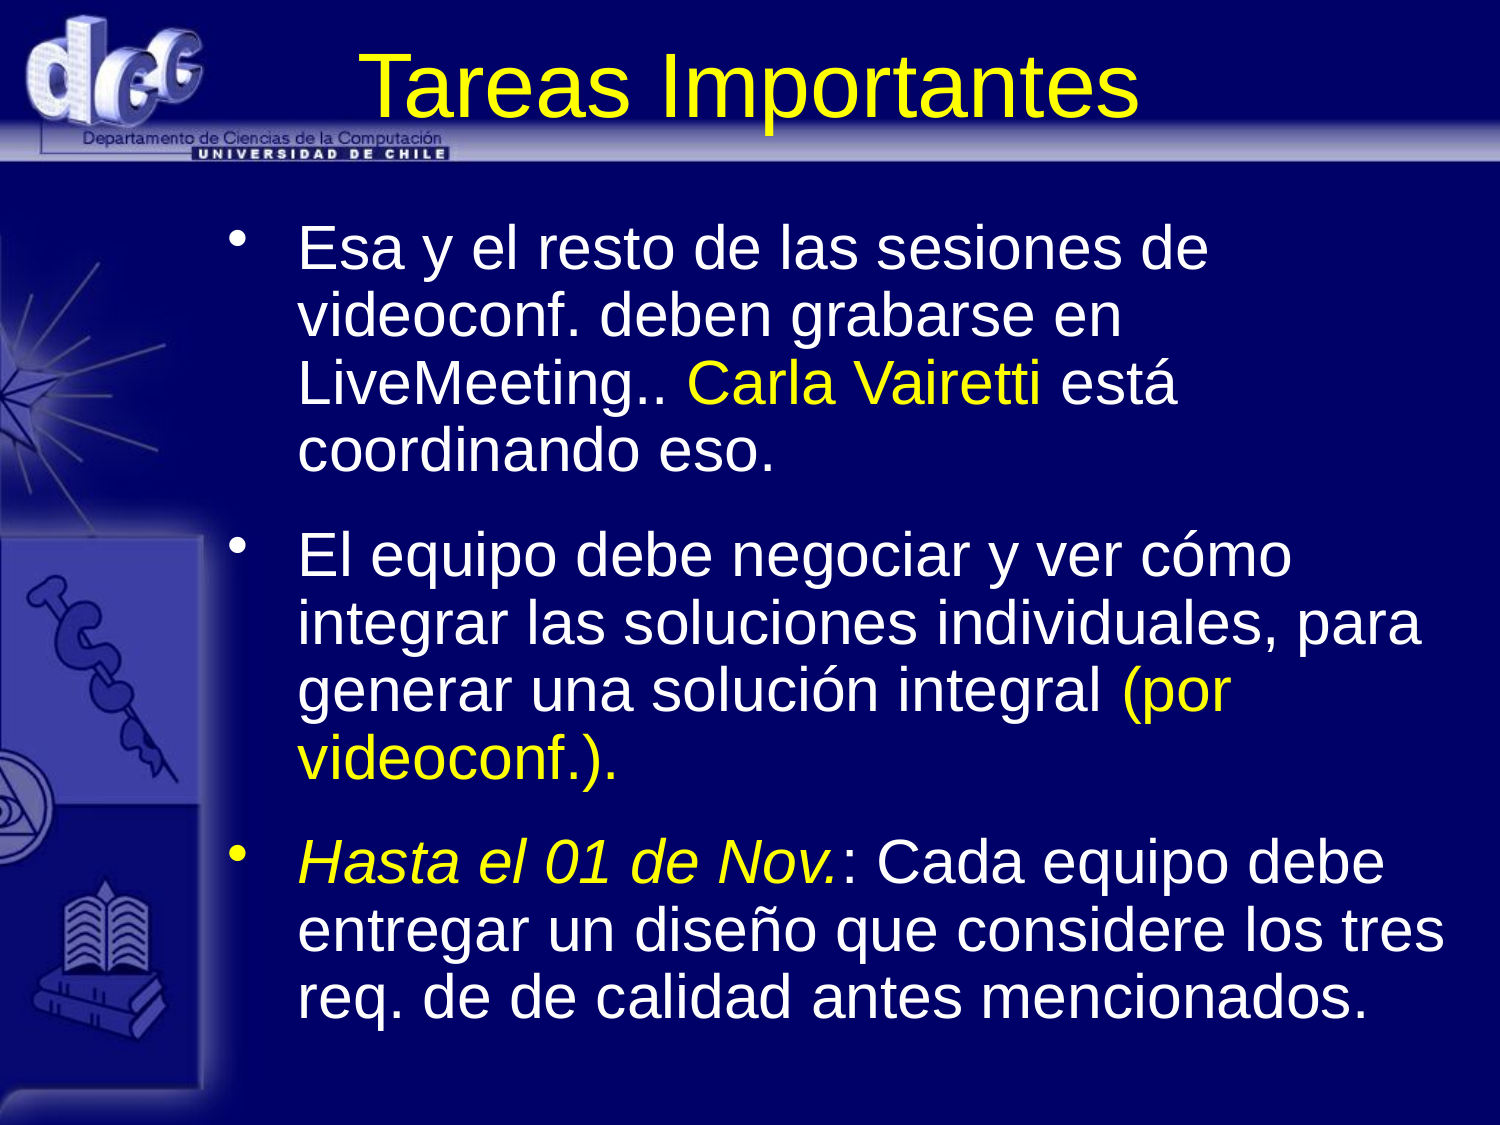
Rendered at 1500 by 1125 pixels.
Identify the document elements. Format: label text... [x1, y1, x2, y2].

list Esa y el resto de las sesiones de videoconf. deben grabarse en LiveMeeting.. Carla Vairetti está coordinando eso. El equipo debe negociar y ver cómo integrar las soluciones individuales, para generar una solución integral (por videoconf.). Hasta el 01 de Nov.: Cada equipo debe entregar un diseño que considere los tres req. de de calidad antes mencionados. [182, 207, 1500, 1125]
picture [0, 0, 1500, 1125]
title Tareas Importantes [112, 0, 1388, 163]
